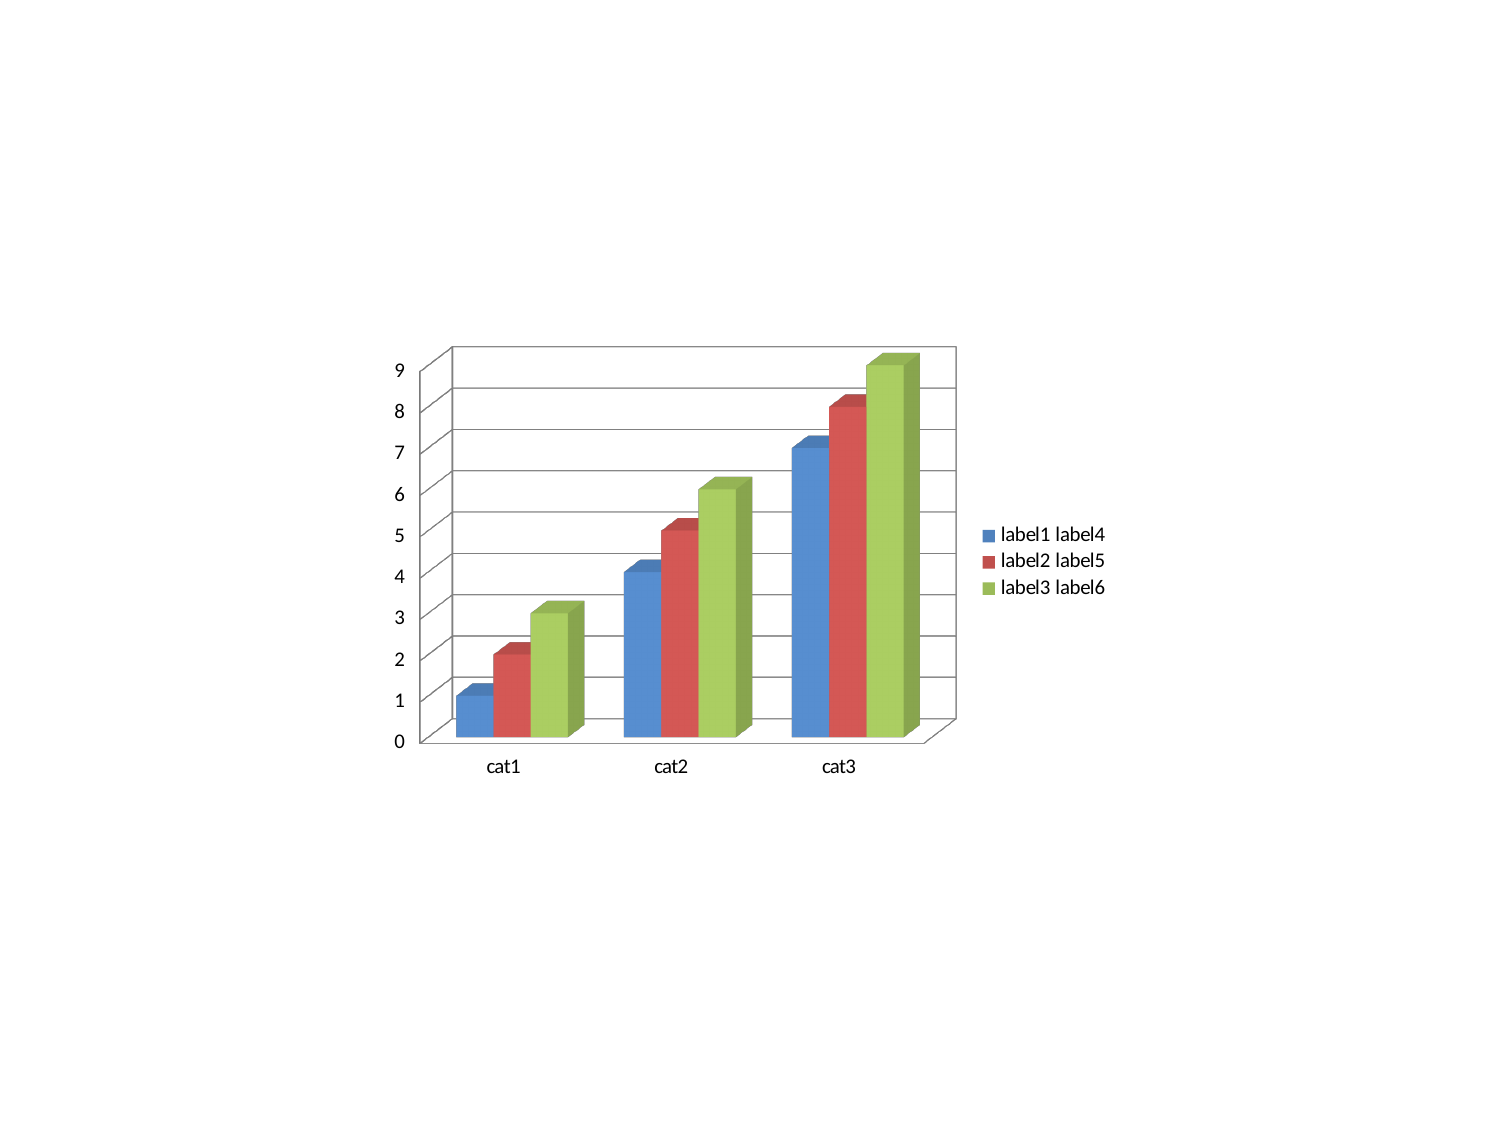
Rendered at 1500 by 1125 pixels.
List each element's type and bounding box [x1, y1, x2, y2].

chart [374, 337, 1126, 788]
